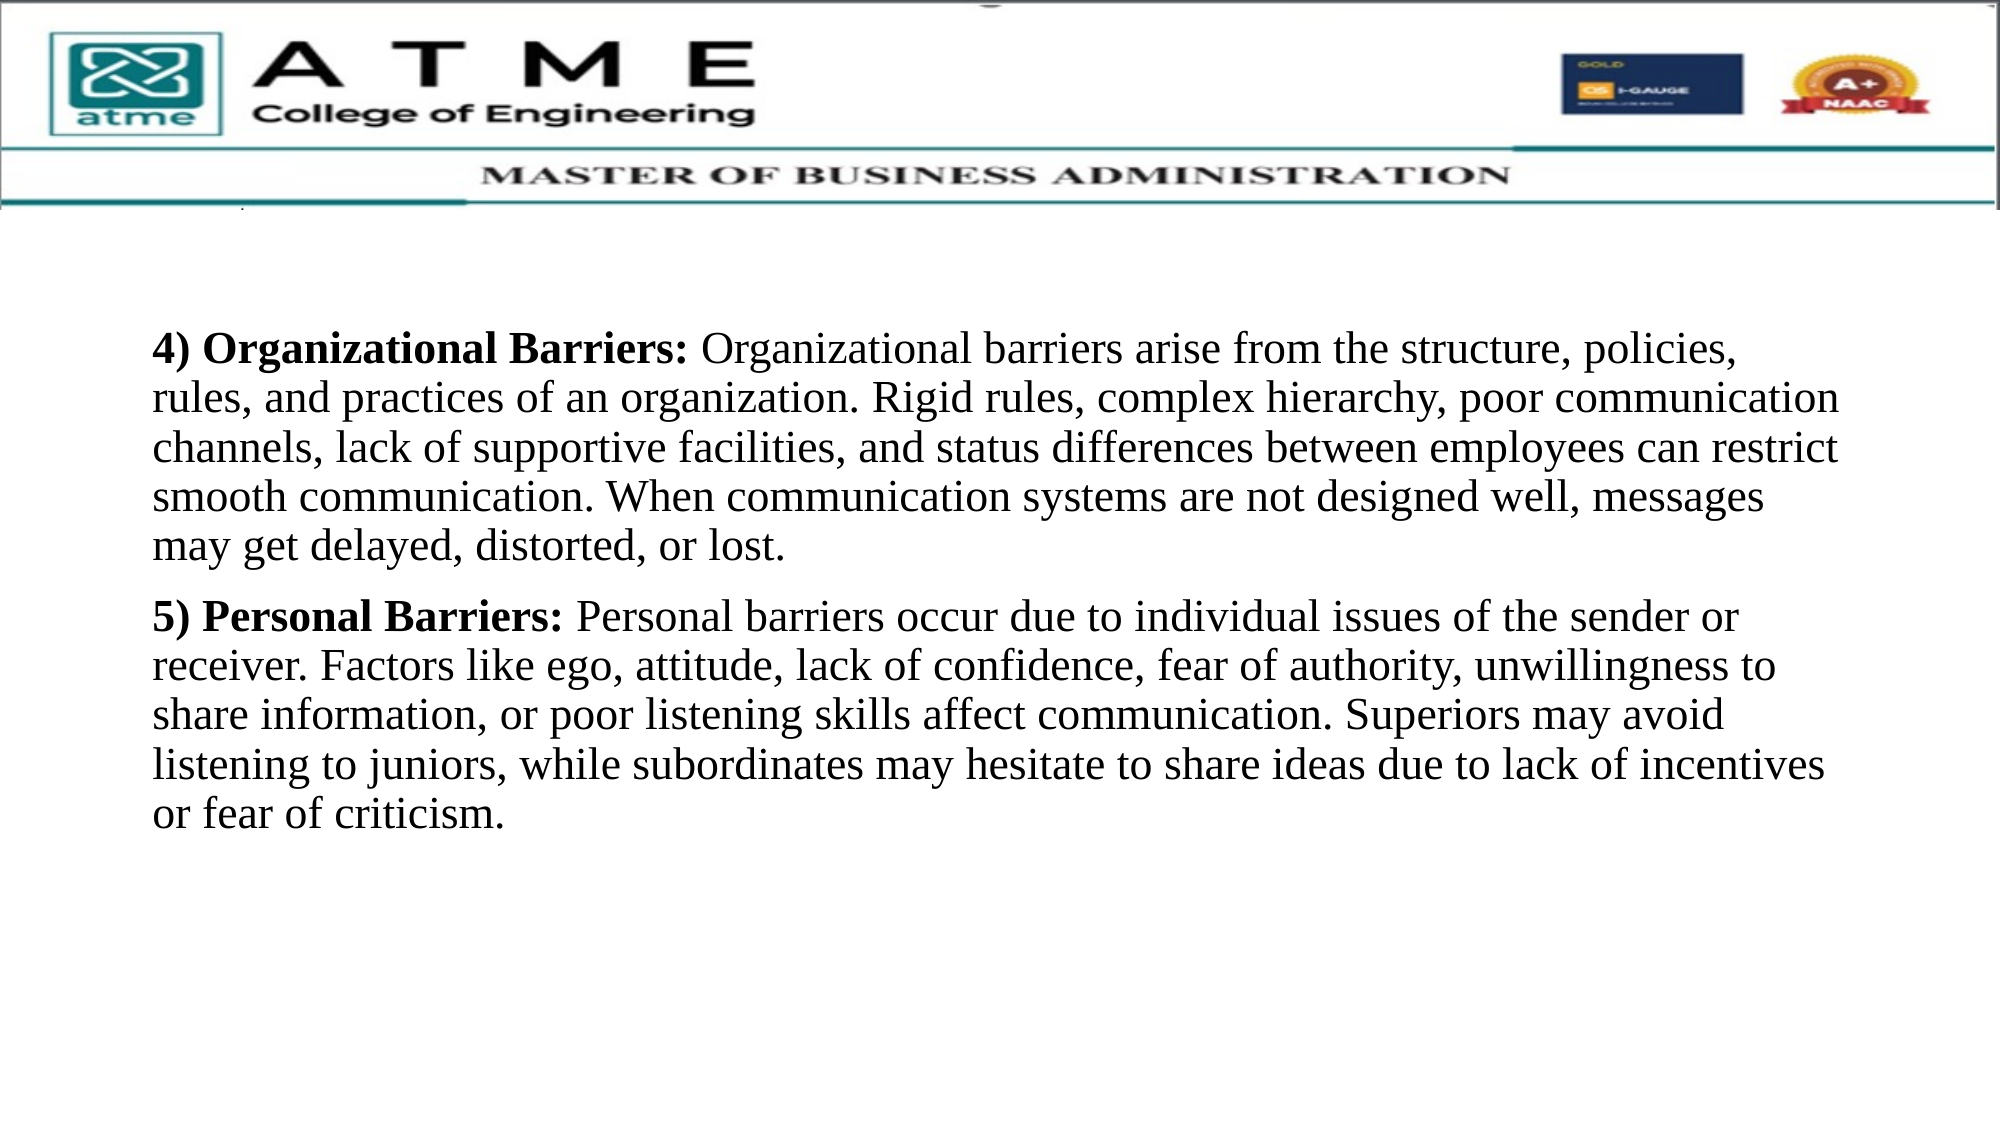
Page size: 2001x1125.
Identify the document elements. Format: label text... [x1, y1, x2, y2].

list 4) Organizational Barriers: Organizational barriers arise from the structure, policies, rules, and practices of an organization. Rigid rules, complex hierarchy, poor communication channels, lack of supportive facilities, and status differences between employees can restrict smooth communication. When communication systems are not designed well, messages may get delayed, distorted, or lost. 5) Personal Barriers: Personal barriers occur due to individual issues of the sender or receiver. Factors like ego, attitude, lack of confidence, fear of authority, unwillingness to share information, or poor listening skills affect communication. Superiors may avoid listening to juniors, while subordinates may hesitate to share ideas due to lack of incentives or fear of criticism. [137, 316, 1863, 1030]
picture [0, 0, 2000, 210]
